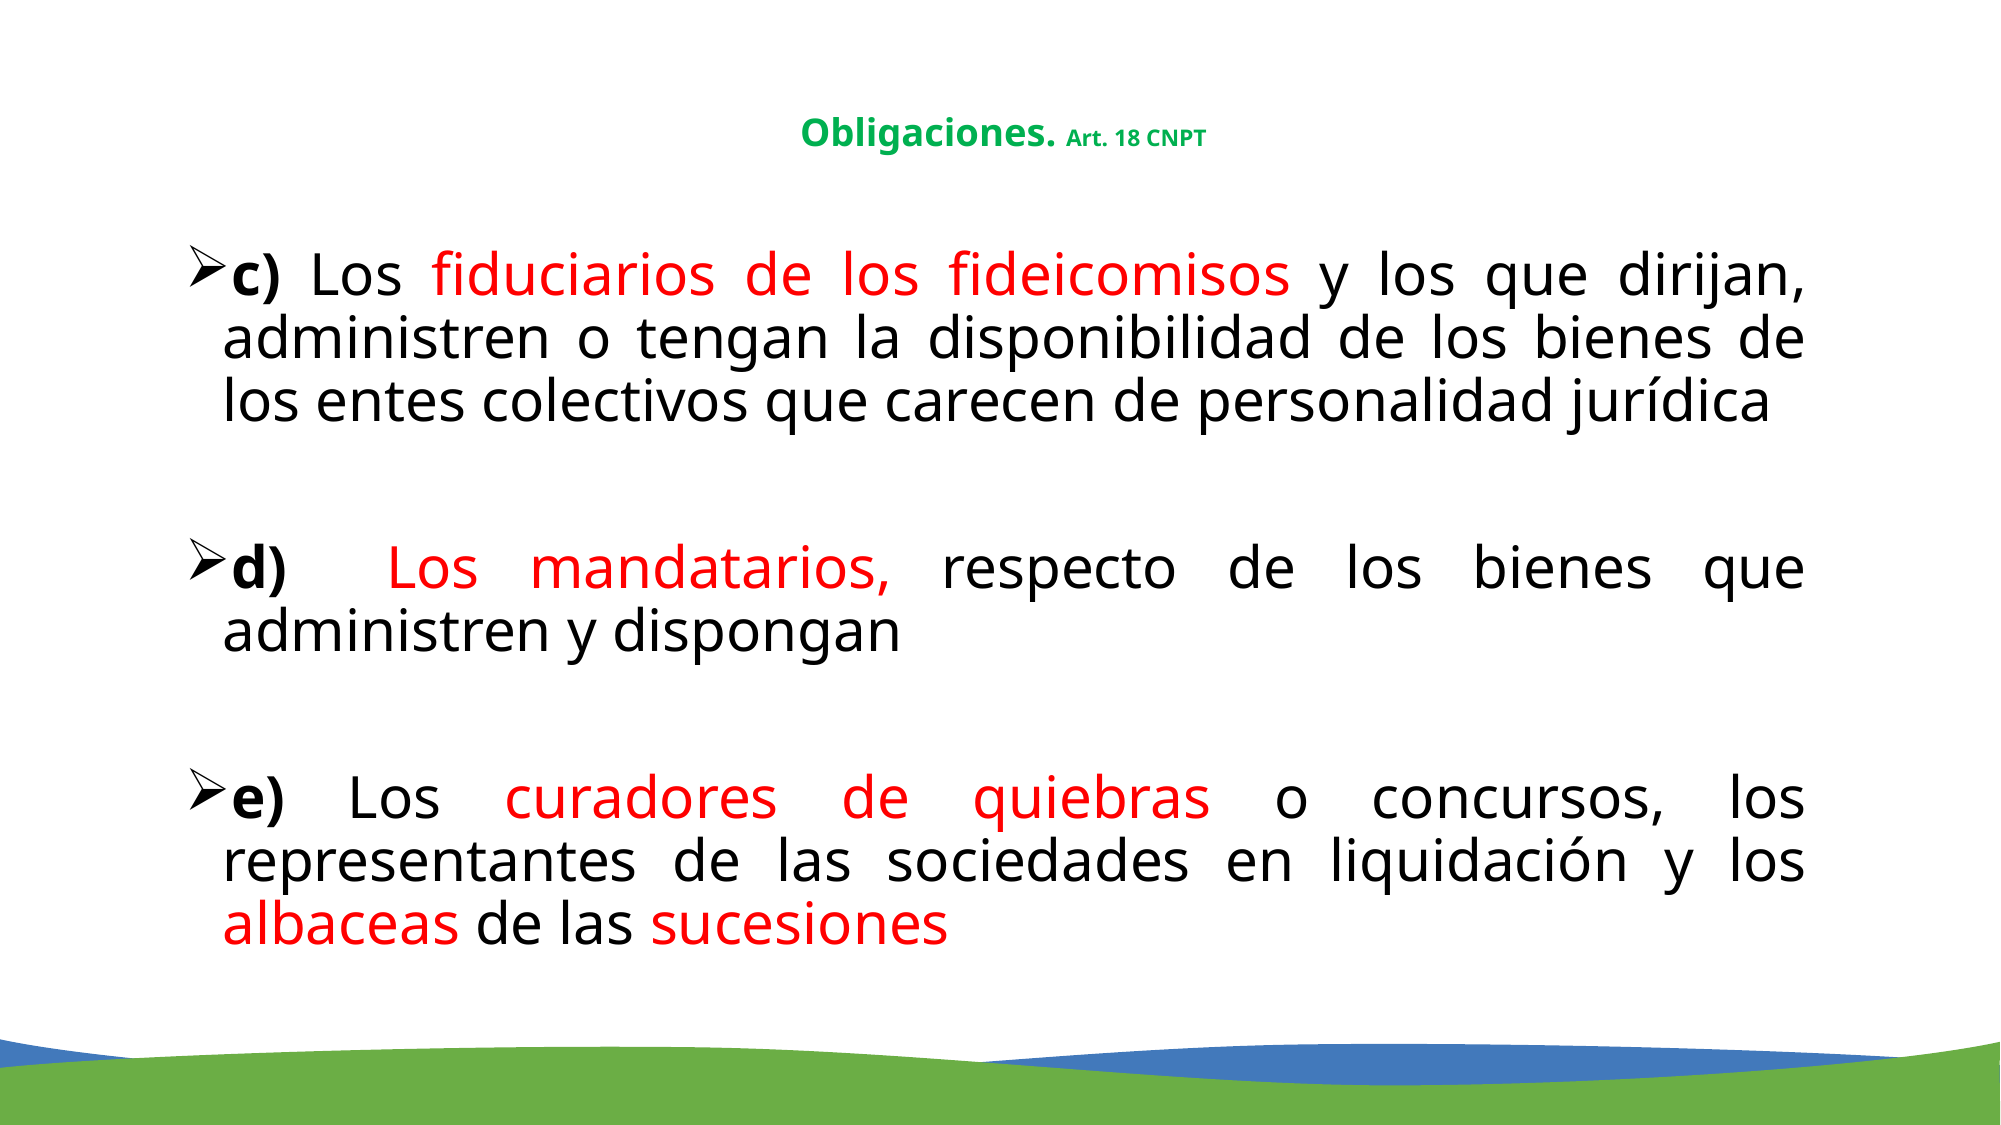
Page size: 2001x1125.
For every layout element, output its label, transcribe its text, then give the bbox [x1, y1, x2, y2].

title Obligaciones. Art. 18 CNPT [403, 66, 1604, 209]
text_box c) Los fiduciarios de los fideicomisos y los que dirijan, administren o tengan la disponibilidad de los bienes de los entes colectivos que carecen de personalidad jurídica d) Los mandatarios, respecto de los bienes que administren y dispongan e) Los curadores de quiebras o concursos, los representantes de las sociedades en liquidación y los albaceas de las sucesiones [169, 237, 1822, 976]
